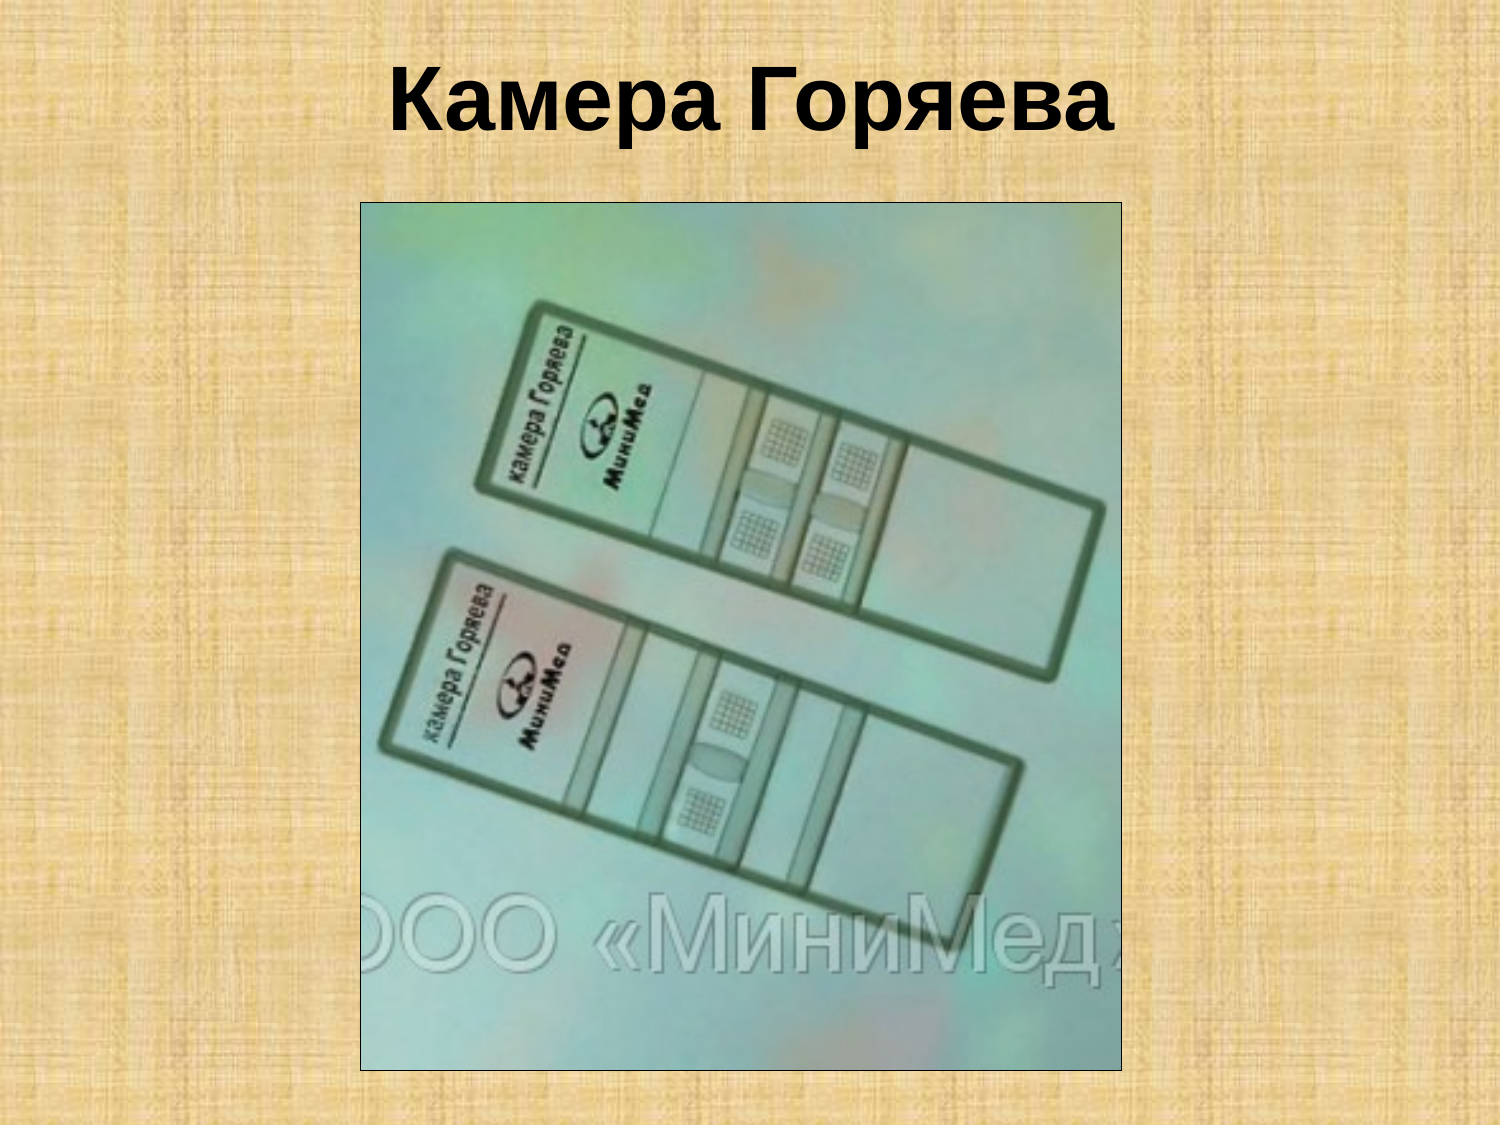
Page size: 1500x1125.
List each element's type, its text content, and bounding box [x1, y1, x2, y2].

title Камера Горяева [76, 0, 1427, 188]
picture [0, 0, 1500, 1125]
